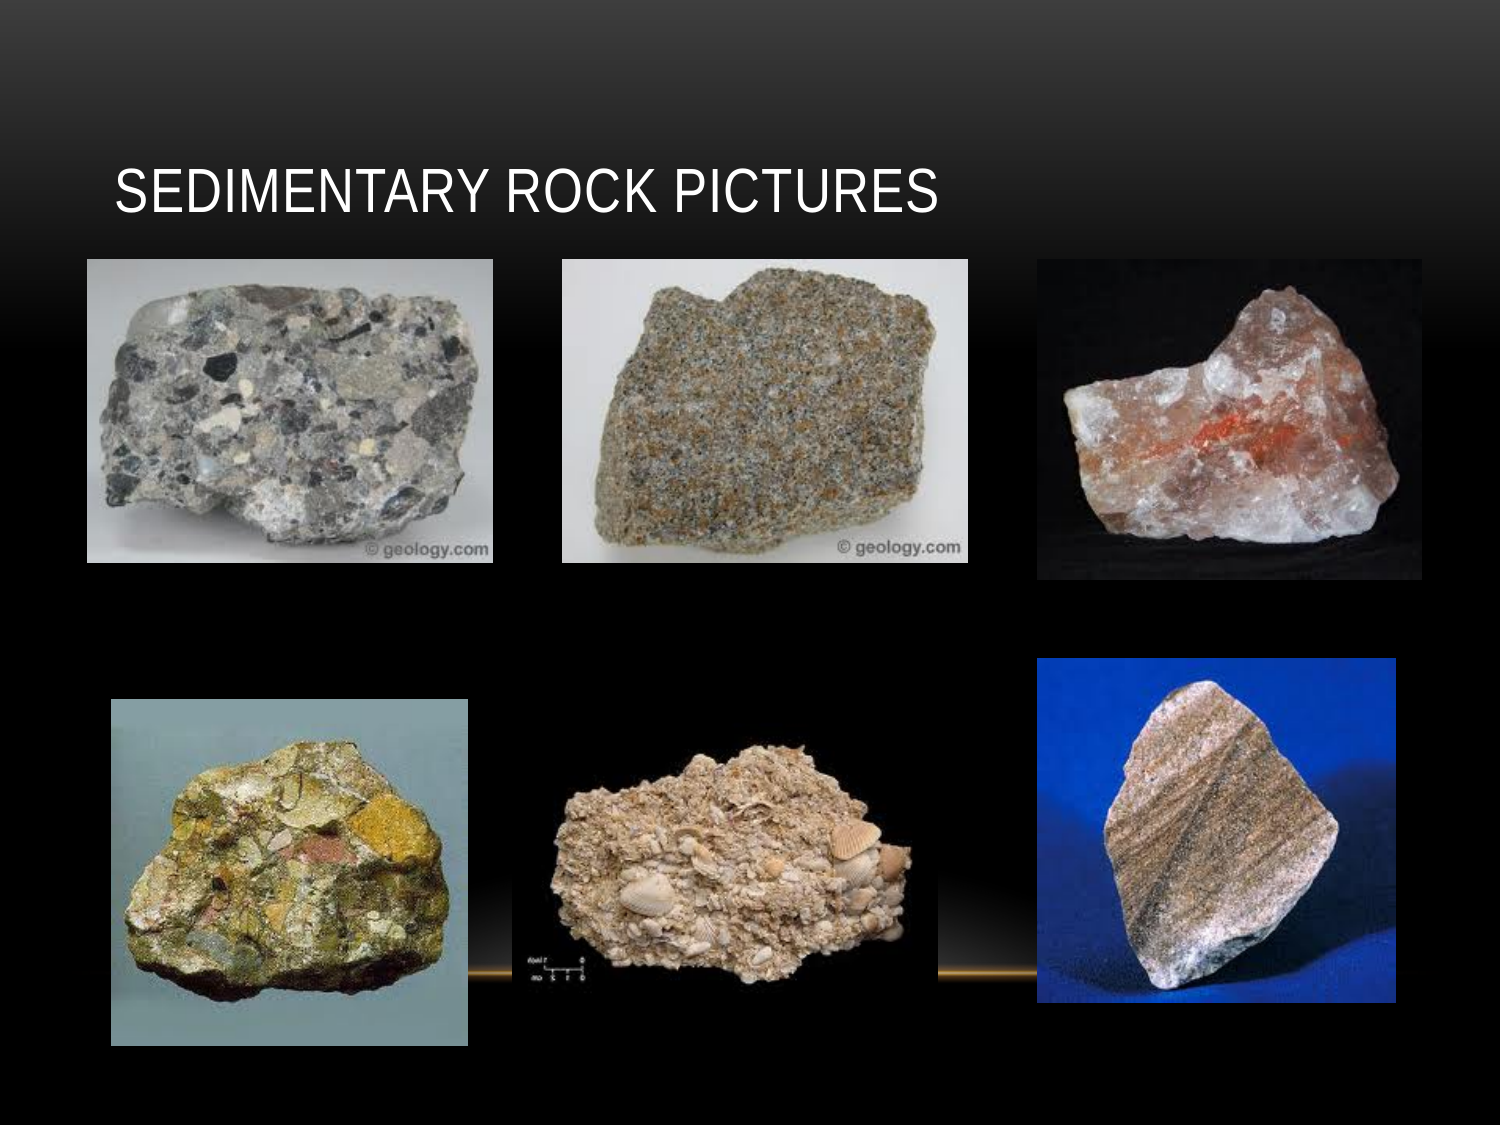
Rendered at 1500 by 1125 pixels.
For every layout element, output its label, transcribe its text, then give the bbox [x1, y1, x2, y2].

picture [0, 0, 1500, 1125]
title Sedimentary Rock Pictures [99, 45, 1400, 233]
